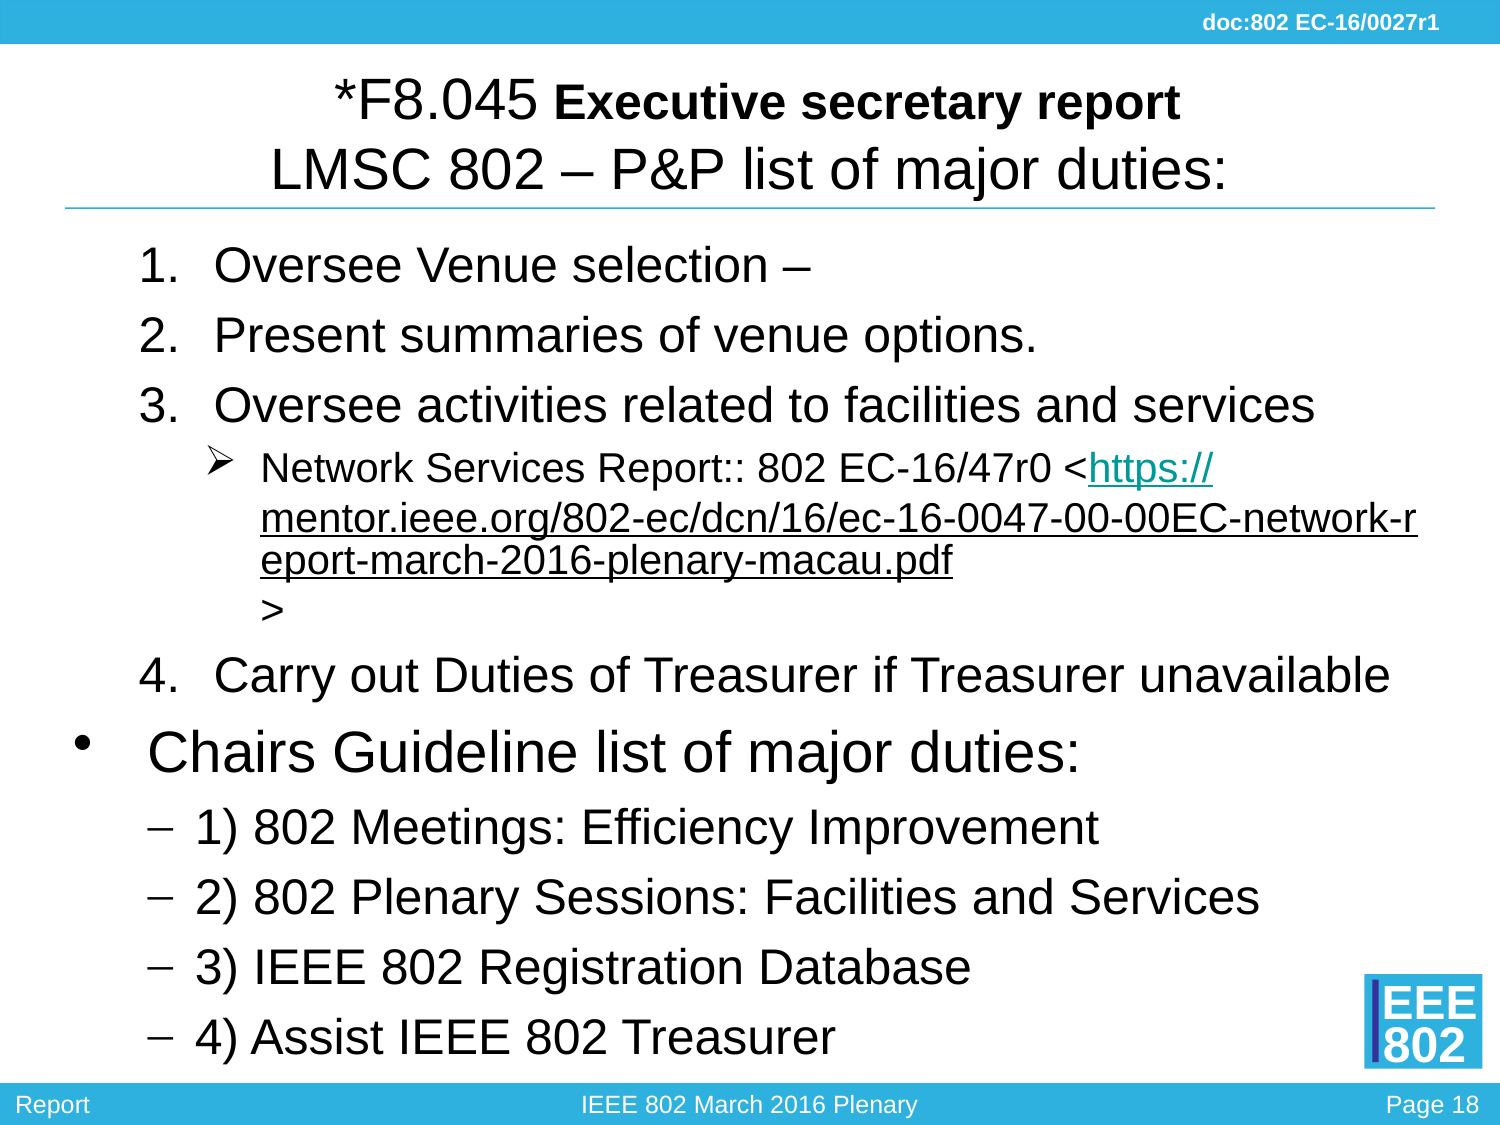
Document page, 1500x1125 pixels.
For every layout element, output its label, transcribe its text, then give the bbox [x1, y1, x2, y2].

title *F8.045 Executive secretary report LMSC 802 – P&P list of major duties: [75, 66, 1425, 197]
list Oversee Venue selection – Present summaries of venue options. Oversee activities related to facilities and services Network Services Report:: 802 EC-16/47r0 <https://mentor.ieee.org/802-ec/dcn/16/ec-16-0047-00-00EC-network-report-march-2016-plenary-macau.pdf> Carry out Duties of Treasurer if Treasurer unavailable Chairs Guideline list of major duties: 1) 802 Meetings: Efficiency Improvement 2) 802 Plenary Sessions: Facilities and Services 3) IEEE 802 Registration Database 4) Assist IEEE 802 Treasurer [57, 224, 1450, 1063]
